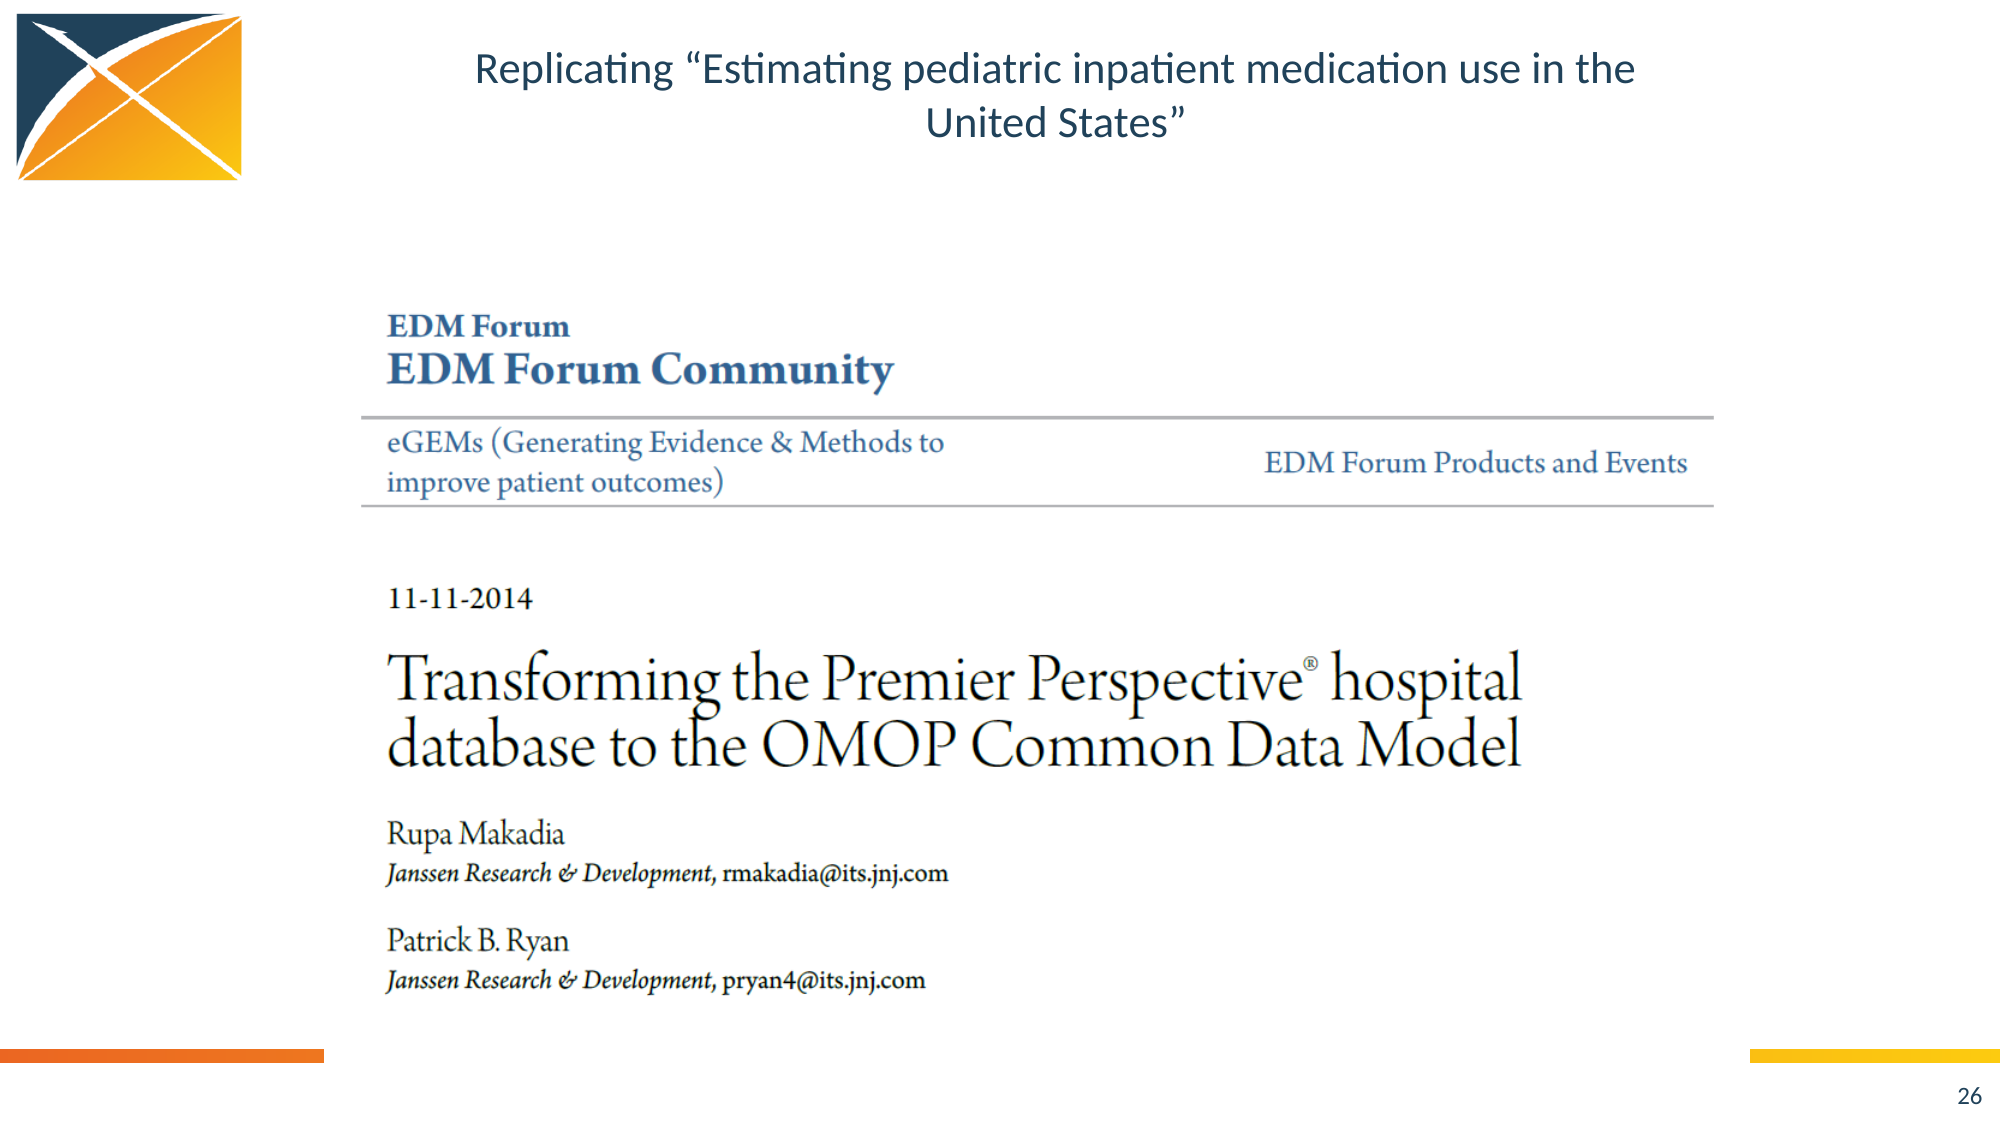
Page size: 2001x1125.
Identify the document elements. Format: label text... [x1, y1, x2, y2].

slide_number 26 [1755, 1064, 1998, 1125]
picture [0, 0, 274, 200]
picture [324, 273, 1751, 1125]
title Replicating “Estimating pediatric inpatient medication use in the United States” [437, 23, 1675, 162]
